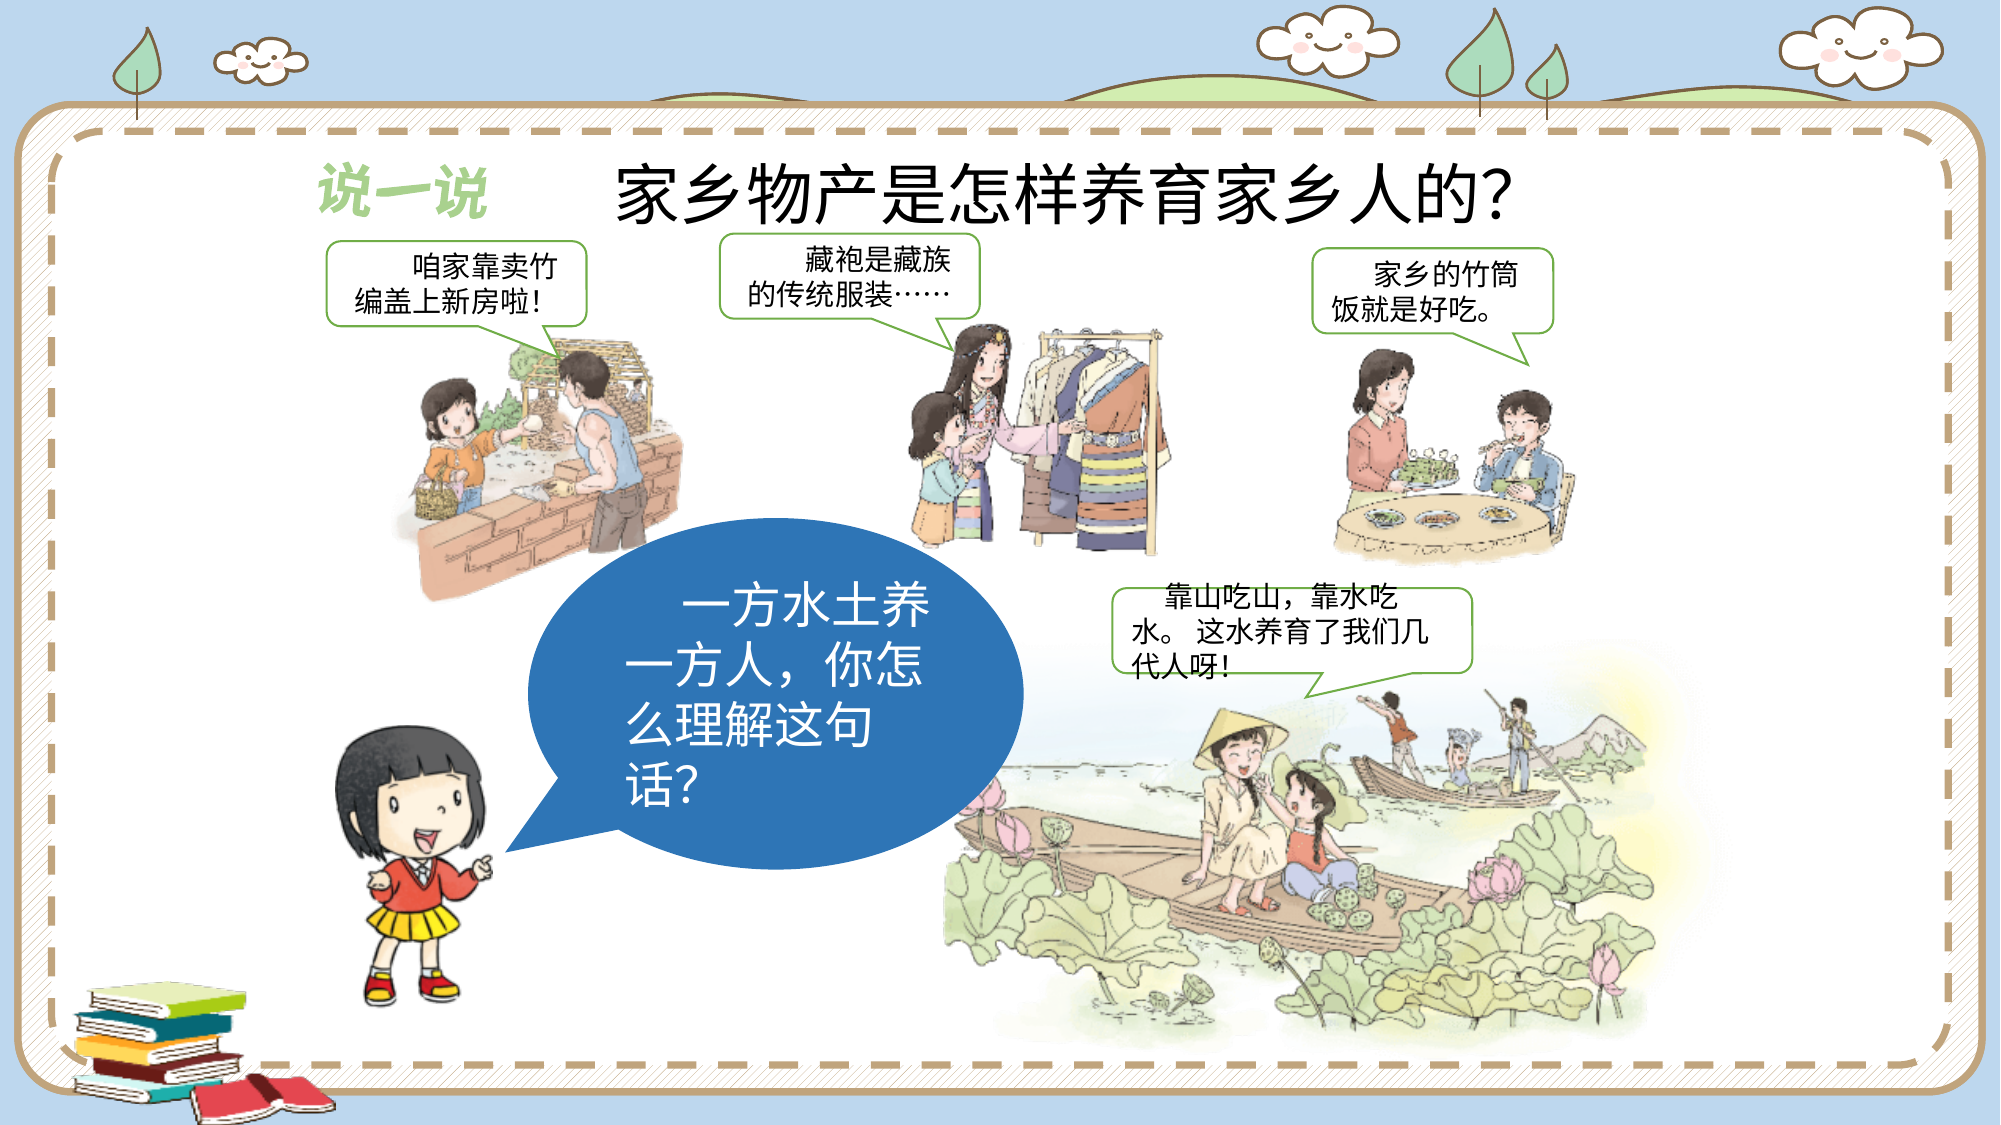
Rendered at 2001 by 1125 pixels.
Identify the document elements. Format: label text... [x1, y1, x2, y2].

picture [1328, 340, 1597, 580]
picture [71, 725, 493, 1125]
picture [371, 318, 709, 632]
text_box 靠山吃山，靠水吃水。 这水养育了我们几代人呀！ [1111, 587, 1474, 639]
text_box 一方水土养一方人，你怎么理解这句话？ [505, 518, 1012, 870]
text_box 家乡物产是怎样养育家乡人的？ [598, 145, 1554, 240]
text_box 家乡的竹筒饭就是好吃。 [1311, 247, 1555, 340]
text_box 藏袍是藏族的传统服装…… [718, 232, 981, 320]
picture [928, 639, 1744, 1097]
picture [869, 290, 1220, 589]
text_box 咱家靠卖竹编盖上新房啦！ [325, 240, 588, 328]
